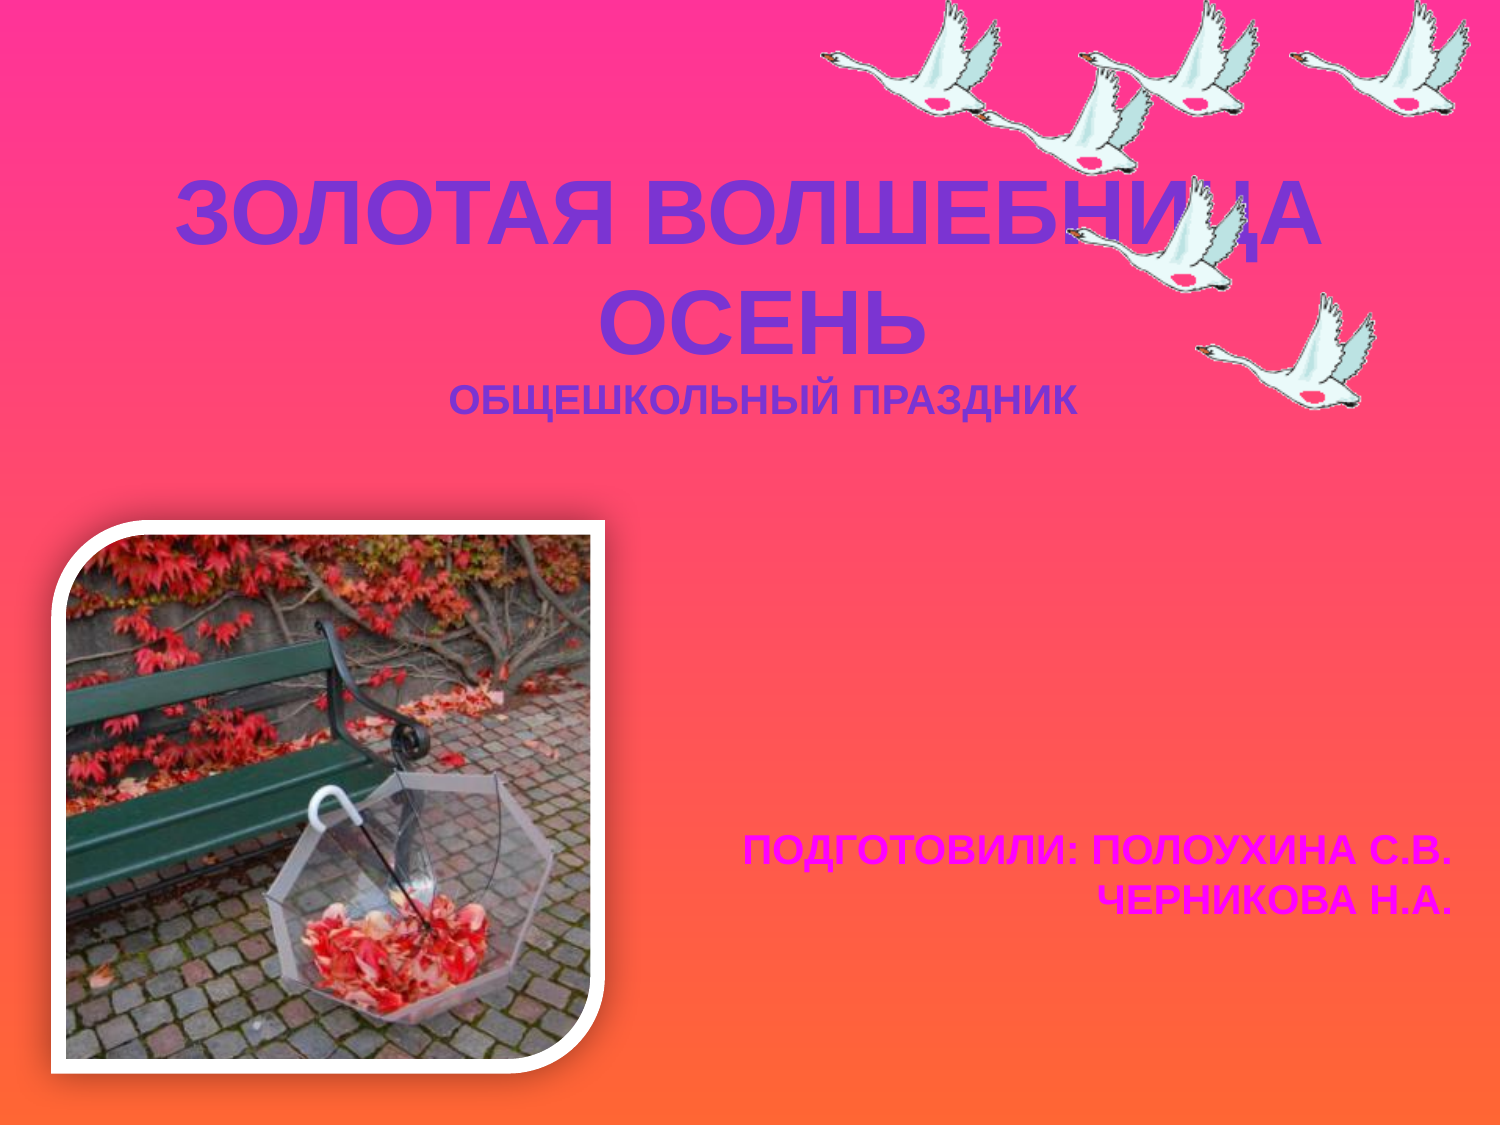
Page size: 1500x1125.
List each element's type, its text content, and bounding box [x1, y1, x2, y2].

picture [820, 0, 1377, 416]
picture [58, 527, 598, 1067]
picture [1288, 0, 1471, 123]
text_box Золотая волшебница Осень Общешкольный праздник Подготовили: Полоухина С.В. Черникова Н.А. [58, 35, 1468, 1125]
